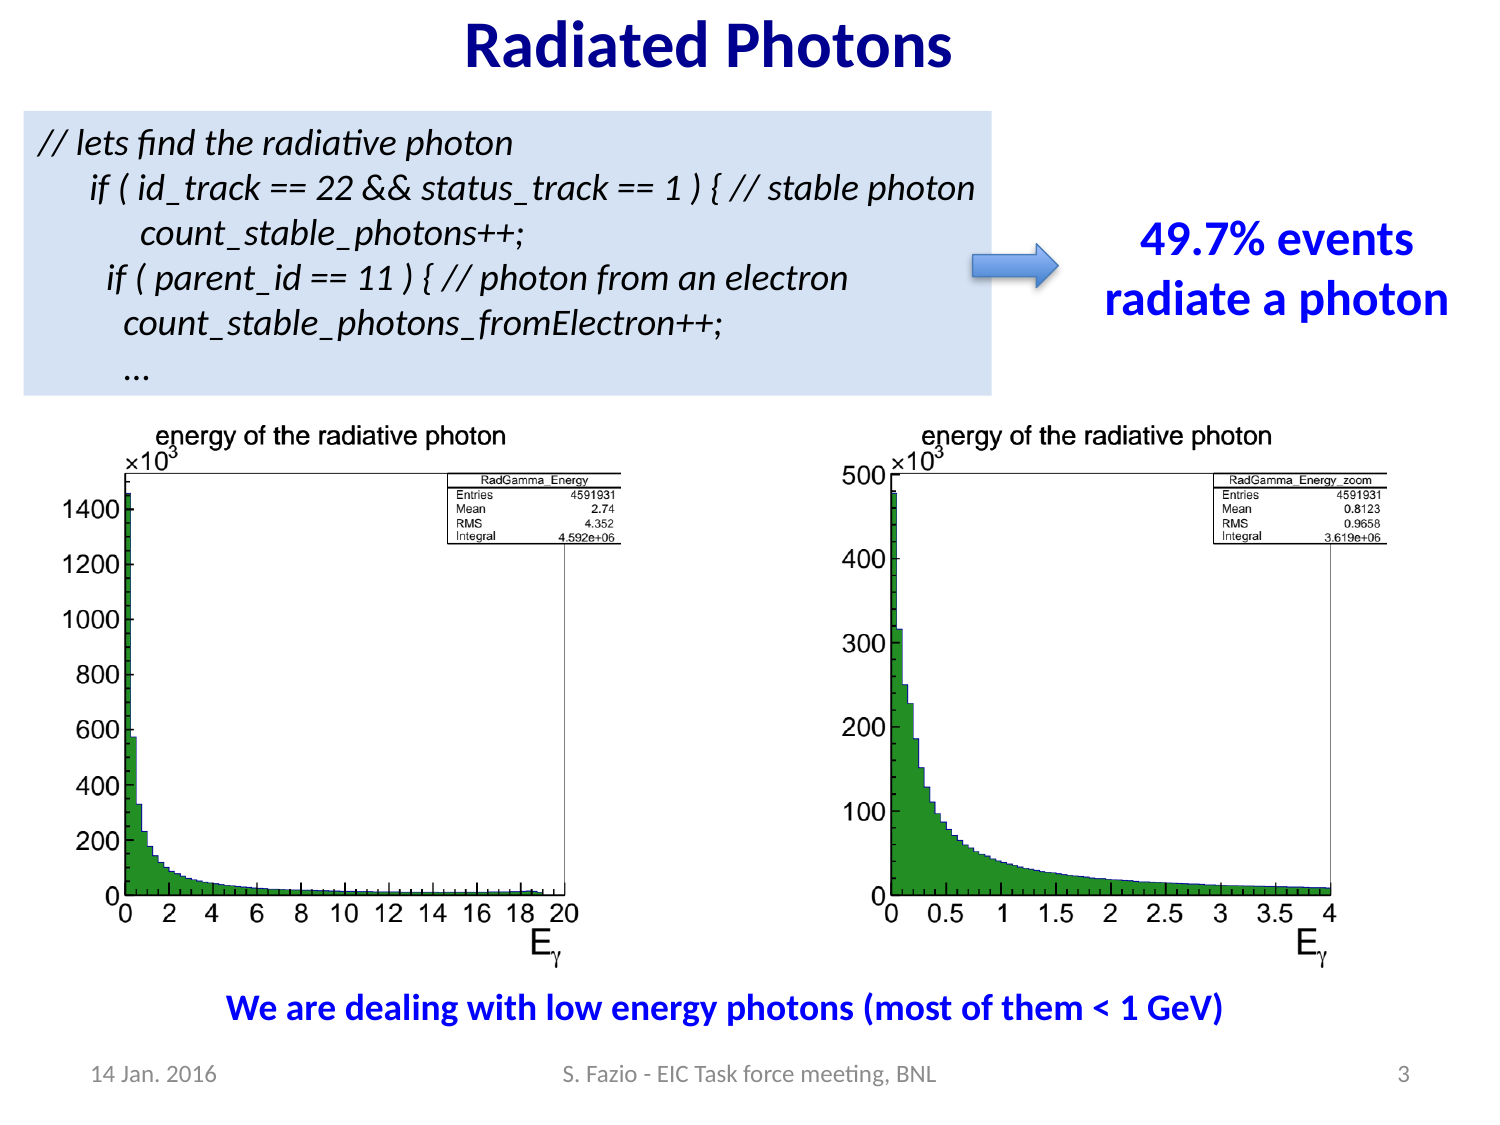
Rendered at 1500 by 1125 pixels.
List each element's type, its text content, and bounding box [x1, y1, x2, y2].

text_box 49.7% events radiate a photon [1060, 197, 1494, 333]
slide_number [75, 1042, 425, 1103]
text_box [971, 243, 1059, 289]
text_box // lets find the radiative photon if ( id_track == 22 && status_track == 1 ) { // stable photon count_stable_photons++; if ( parent_id == 11 ) { // photon from an electron count_stable_photons_fromElectron++; ... [23, 110, 992, 396]
slide_number 3 [1074, 1042, 1425, 1103]
text_box Radiated Photons [449, 0, 970, 89]
picture [803, 417, 1388, 978]
picture [37, 417, 622, 978]
footer S. Fazio - EIC Task force meeting, BNL [512, 1042, 988, 1103]
text_box We are dealing with low energy photons (most of them < 1 GeV) [211, 976, 1241, 1036]
